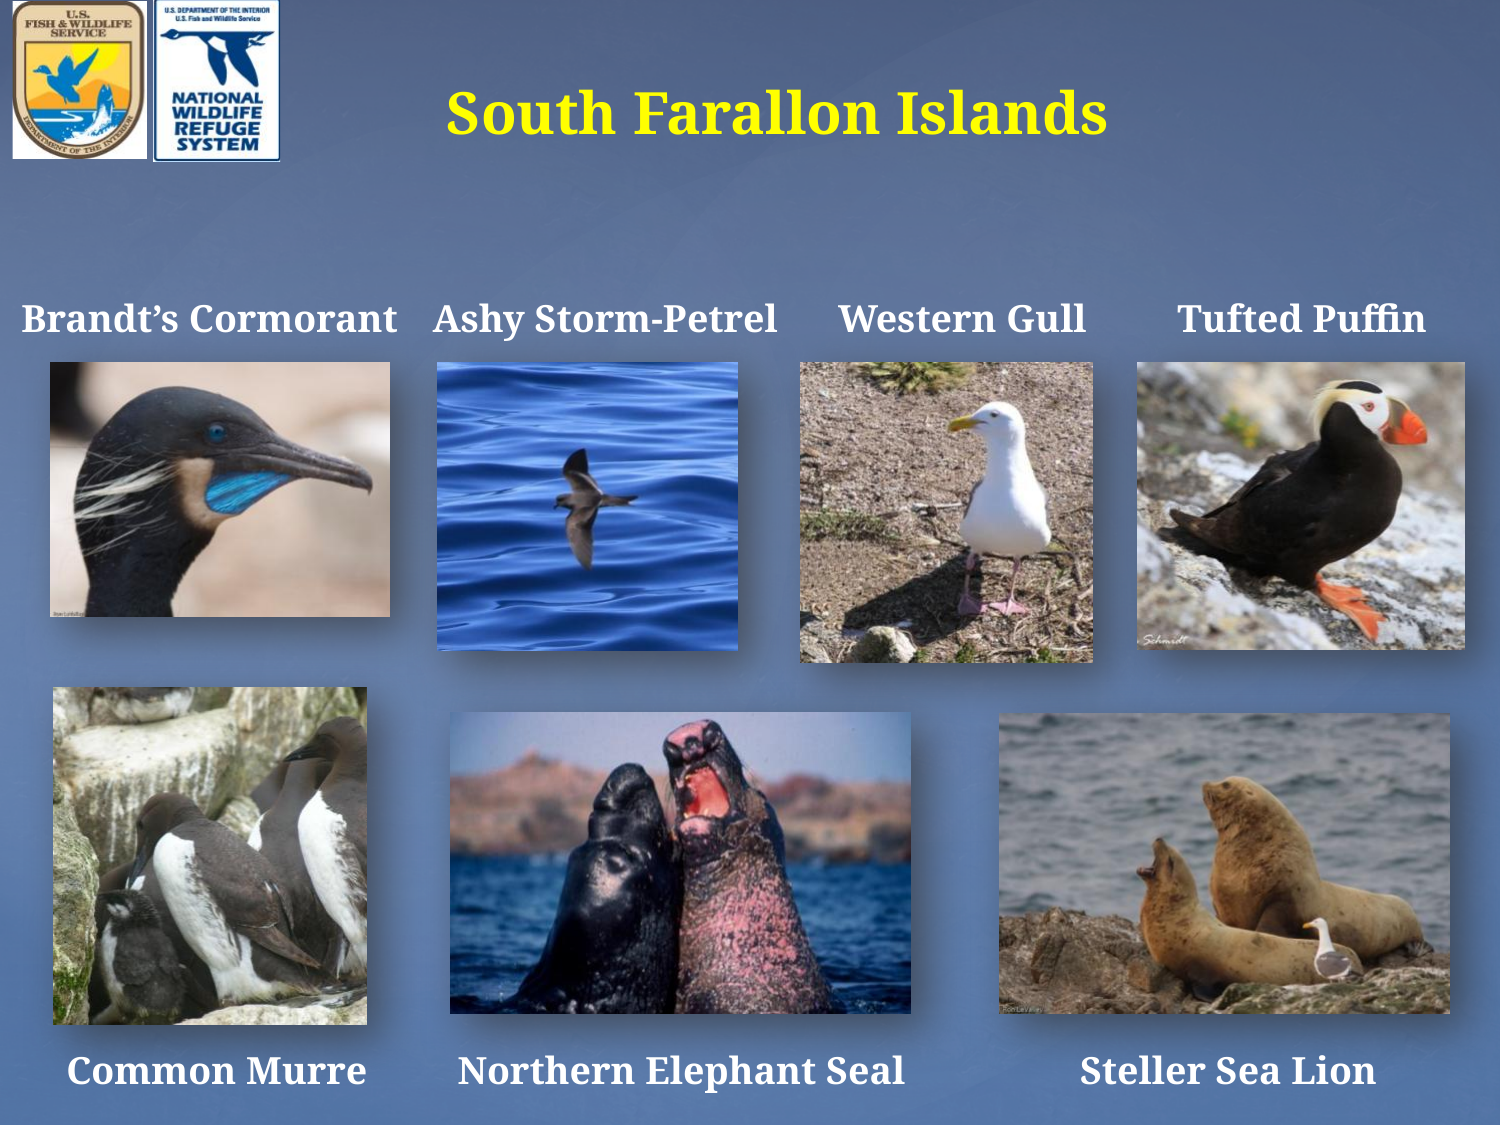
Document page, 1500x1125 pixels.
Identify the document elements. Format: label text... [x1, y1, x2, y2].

picture [999, 713, 1451, 1015]
picture [436, 361, 738, 652]
text_box Steller Sea Lion [1065, 1039, 1393, 1100]
text_box Brandt’s Cormorant [6, 287, 413, 348]
text_box Northern Elephant Seal [442, 1039, 921, 1100]
picture [49, 361, 390, 618]
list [53, 686, 367, 1026]
picture [152, 0, 281, 163]
text_box Common Murre [51, 1039, 383, 1100]
picture [449, 711, 912, 1015]
text_box Tufted Puffin [1162, 287, 1450, 348]
picture [11, 1, 148, 160]
text_box South Farallon Islands [290, 68, 1333, 154]
picture [799, 361, 1094, 663]
picture [1136, 361, 1465, 651]
text_box Ashy Storm-Petrel [417, 287, 793, 348]
text_box Western Gull [823, 287, 1102, 348]
